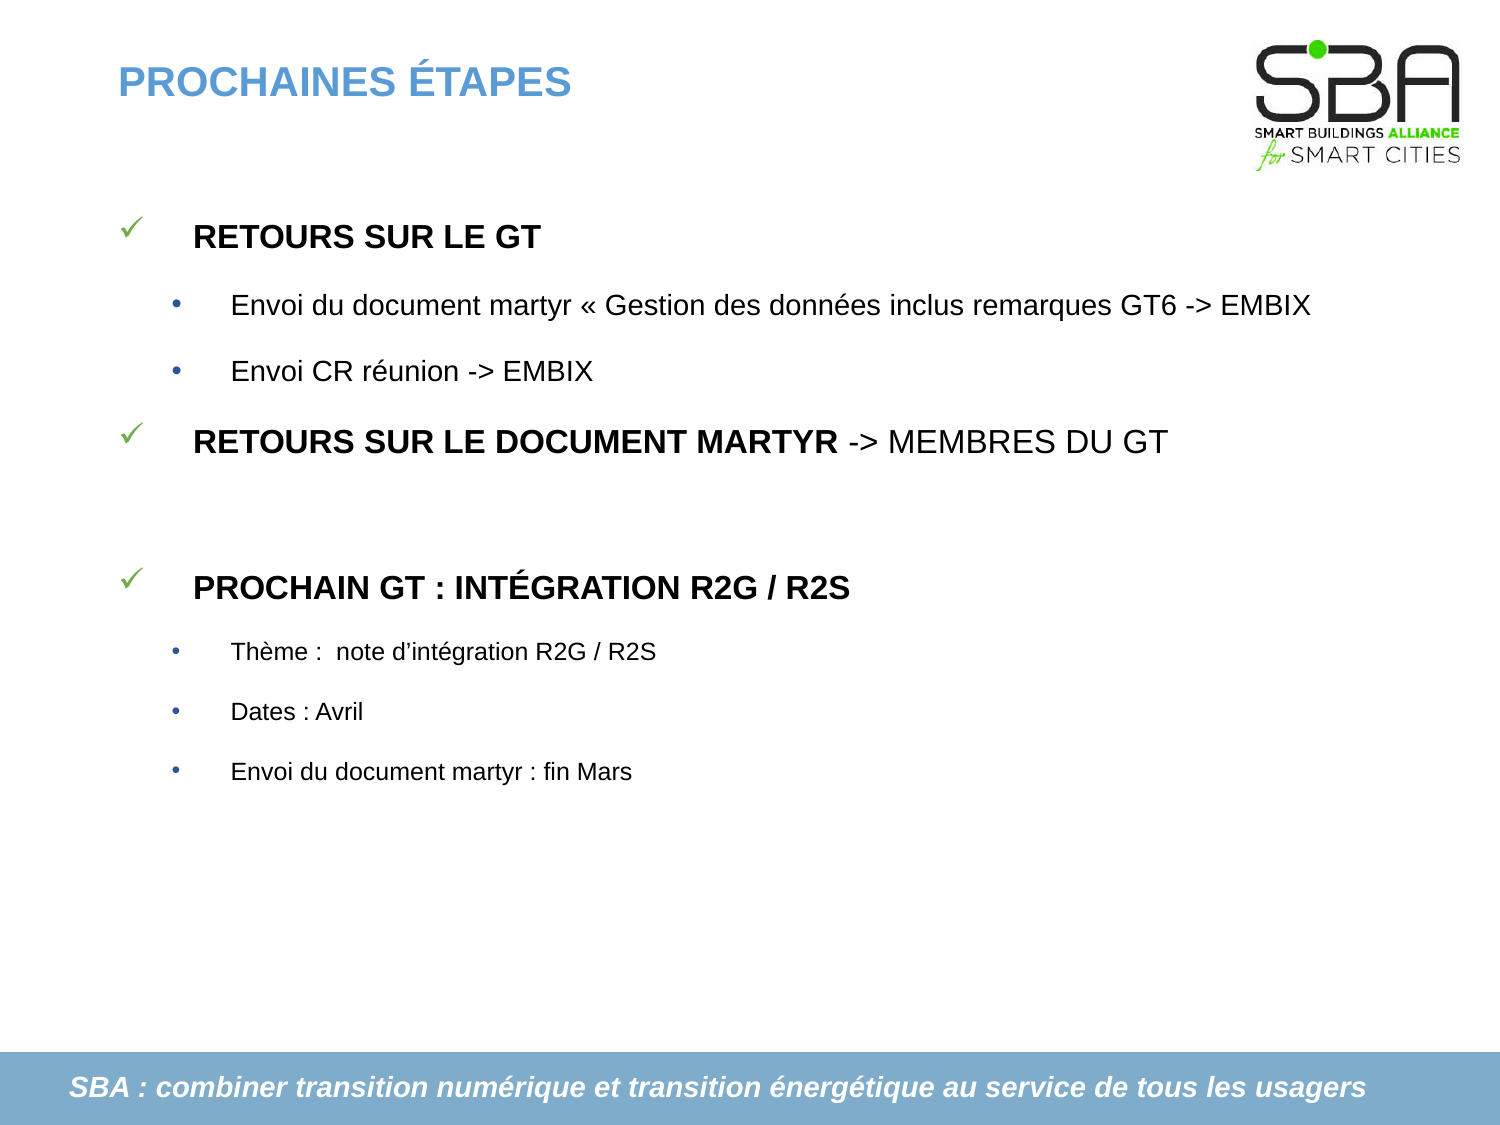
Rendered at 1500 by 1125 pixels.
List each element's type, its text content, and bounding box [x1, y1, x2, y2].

list Retours sur le GT Envoi du document martyr « Gestion des données inclus remarques GT6 -> EMBIX Envoi CR réunion -> EMBIX Retours sur le document martyr -> membres du GT Prochain GT : intégration R2G / R2S Thème : note d’intégration R2G / R2S Dates : Avril Envoi du document martyr : fin Mars [103, 199, 1397, 1036]
title PROCHAINES ÉTAPES [103, 25, 1232, 141]
picture [1252, 40, 1463, 171]
